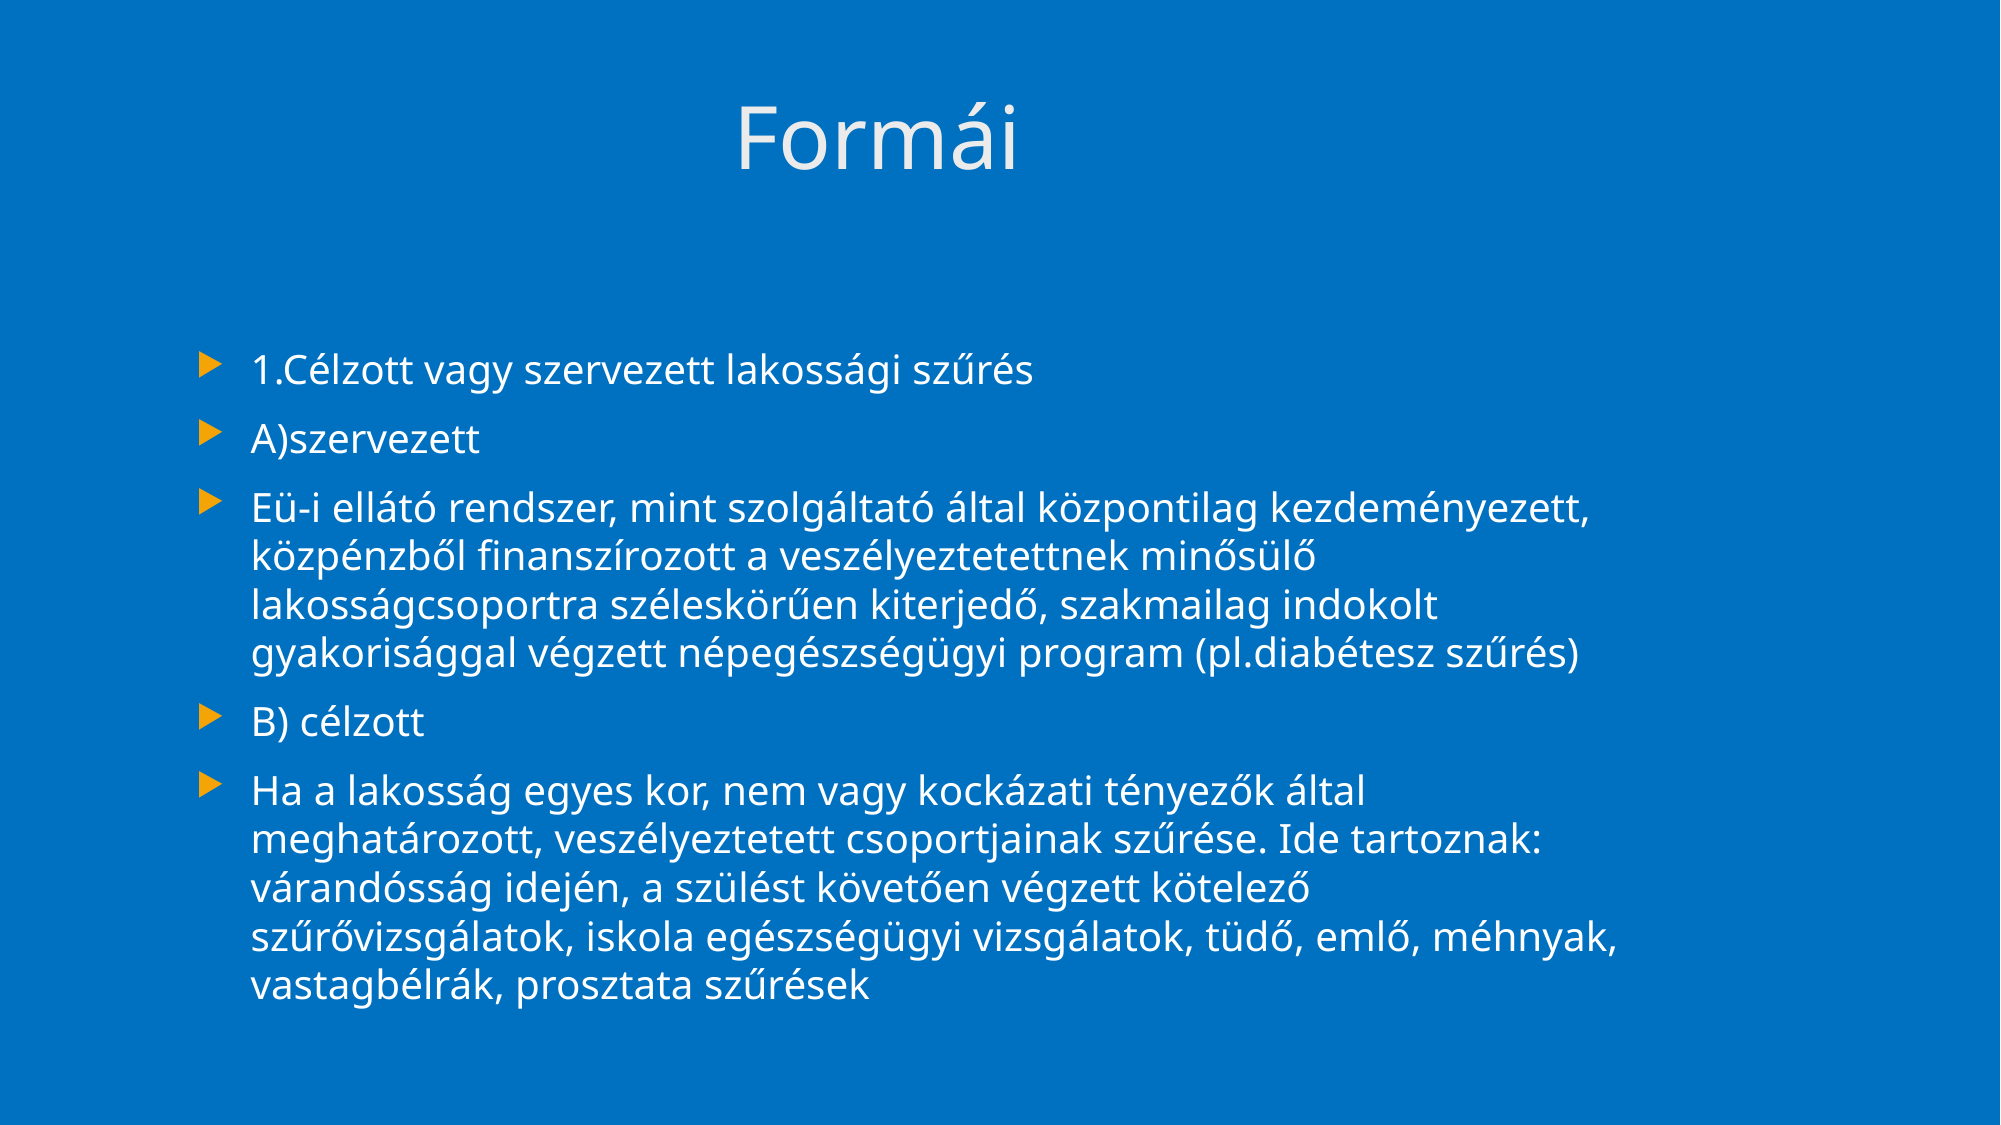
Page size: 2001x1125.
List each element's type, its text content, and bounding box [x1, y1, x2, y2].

list 1.Célzott vagy szervezett lakossági szűrés A)szervezett Eü-i ellátó rendszer, mint szolgáltató által központilag kezdeményezett, közpénzből finanszírozott a veszélyeztetettnek minősülő lakosságcsoportra széleskörűen kiterjedő, szakmailag indokolt gyakorisággal végzett népegészségügyi program (pl.diabétesz szűrés) B) célzott Ha a lakosság egyes kor, nem vagy kockázati tényezők által meghatározott, veszélyeztetett csoportjainak szűrése. Ide tartoznak: várandósság idején, a szülést követően végzett kötelező szűrővizsgálatok, iskola egészségügyi vizsgálatok, tüdő, emlő, méhnyak, vastagbélrák, prosztata szűrések [181, 336, 1649, 1025]
title Formái [106, 74, 1649, 304]
